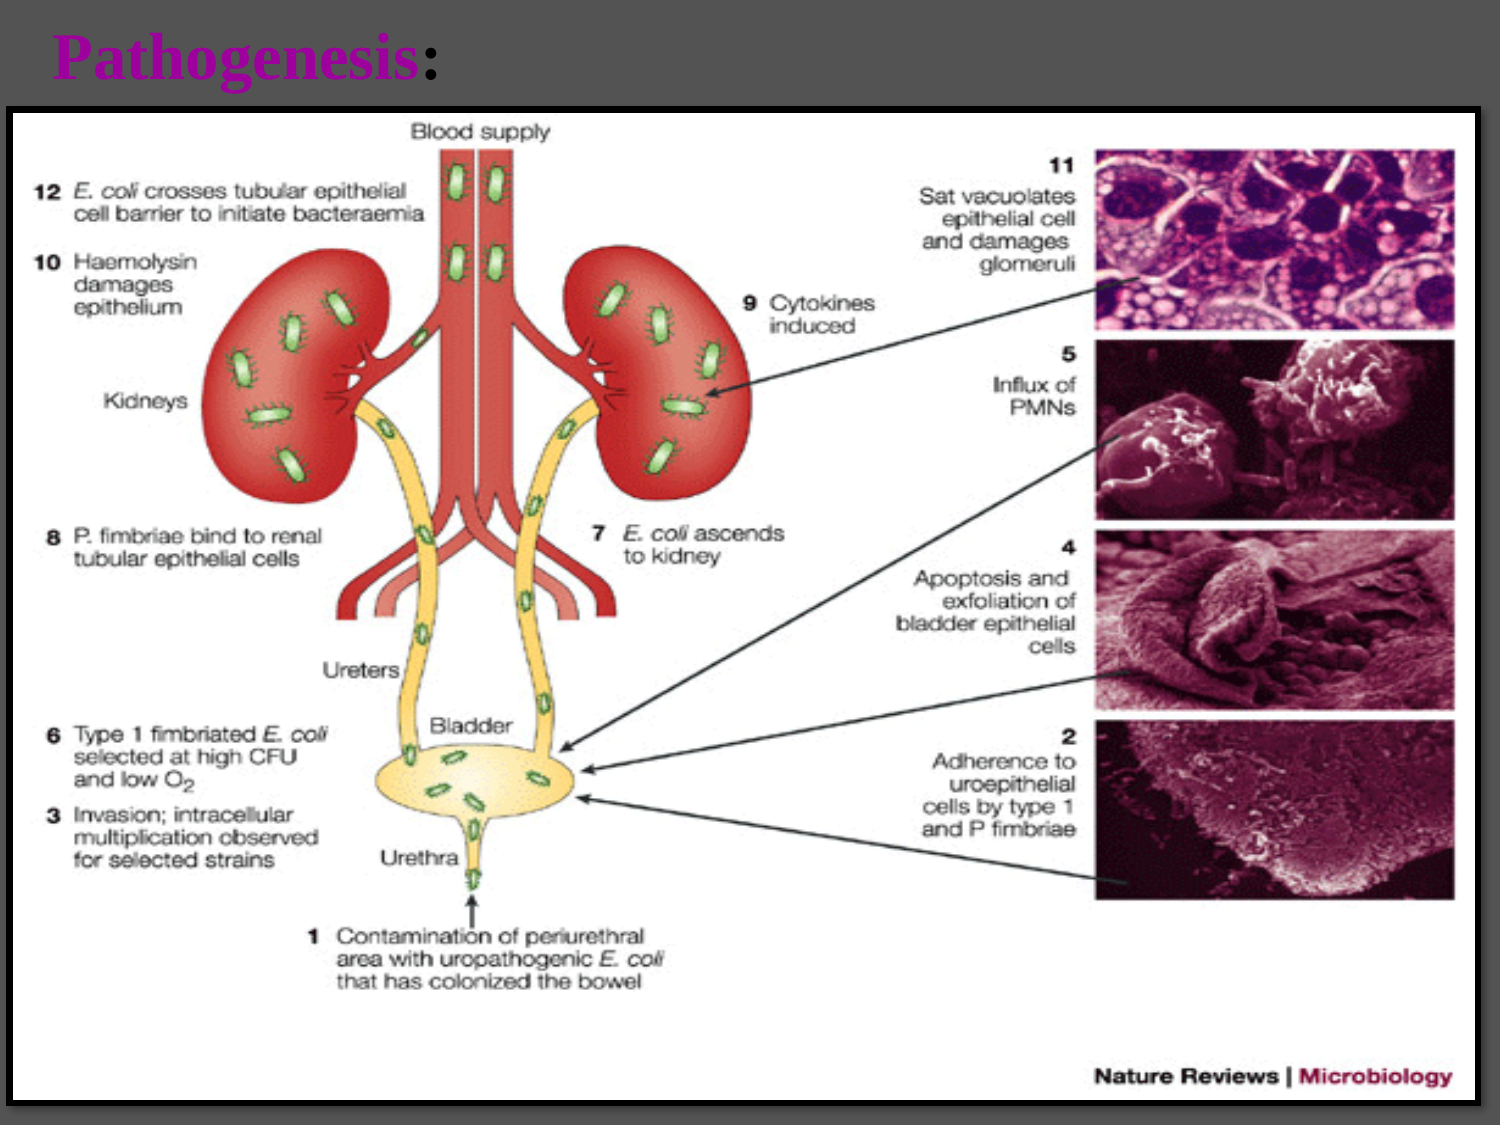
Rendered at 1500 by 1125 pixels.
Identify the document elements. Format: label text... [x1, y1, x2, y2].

picture [11, 111, 1476, 1101]
title Pathogenesis: [37, 24, 1463, 100]
